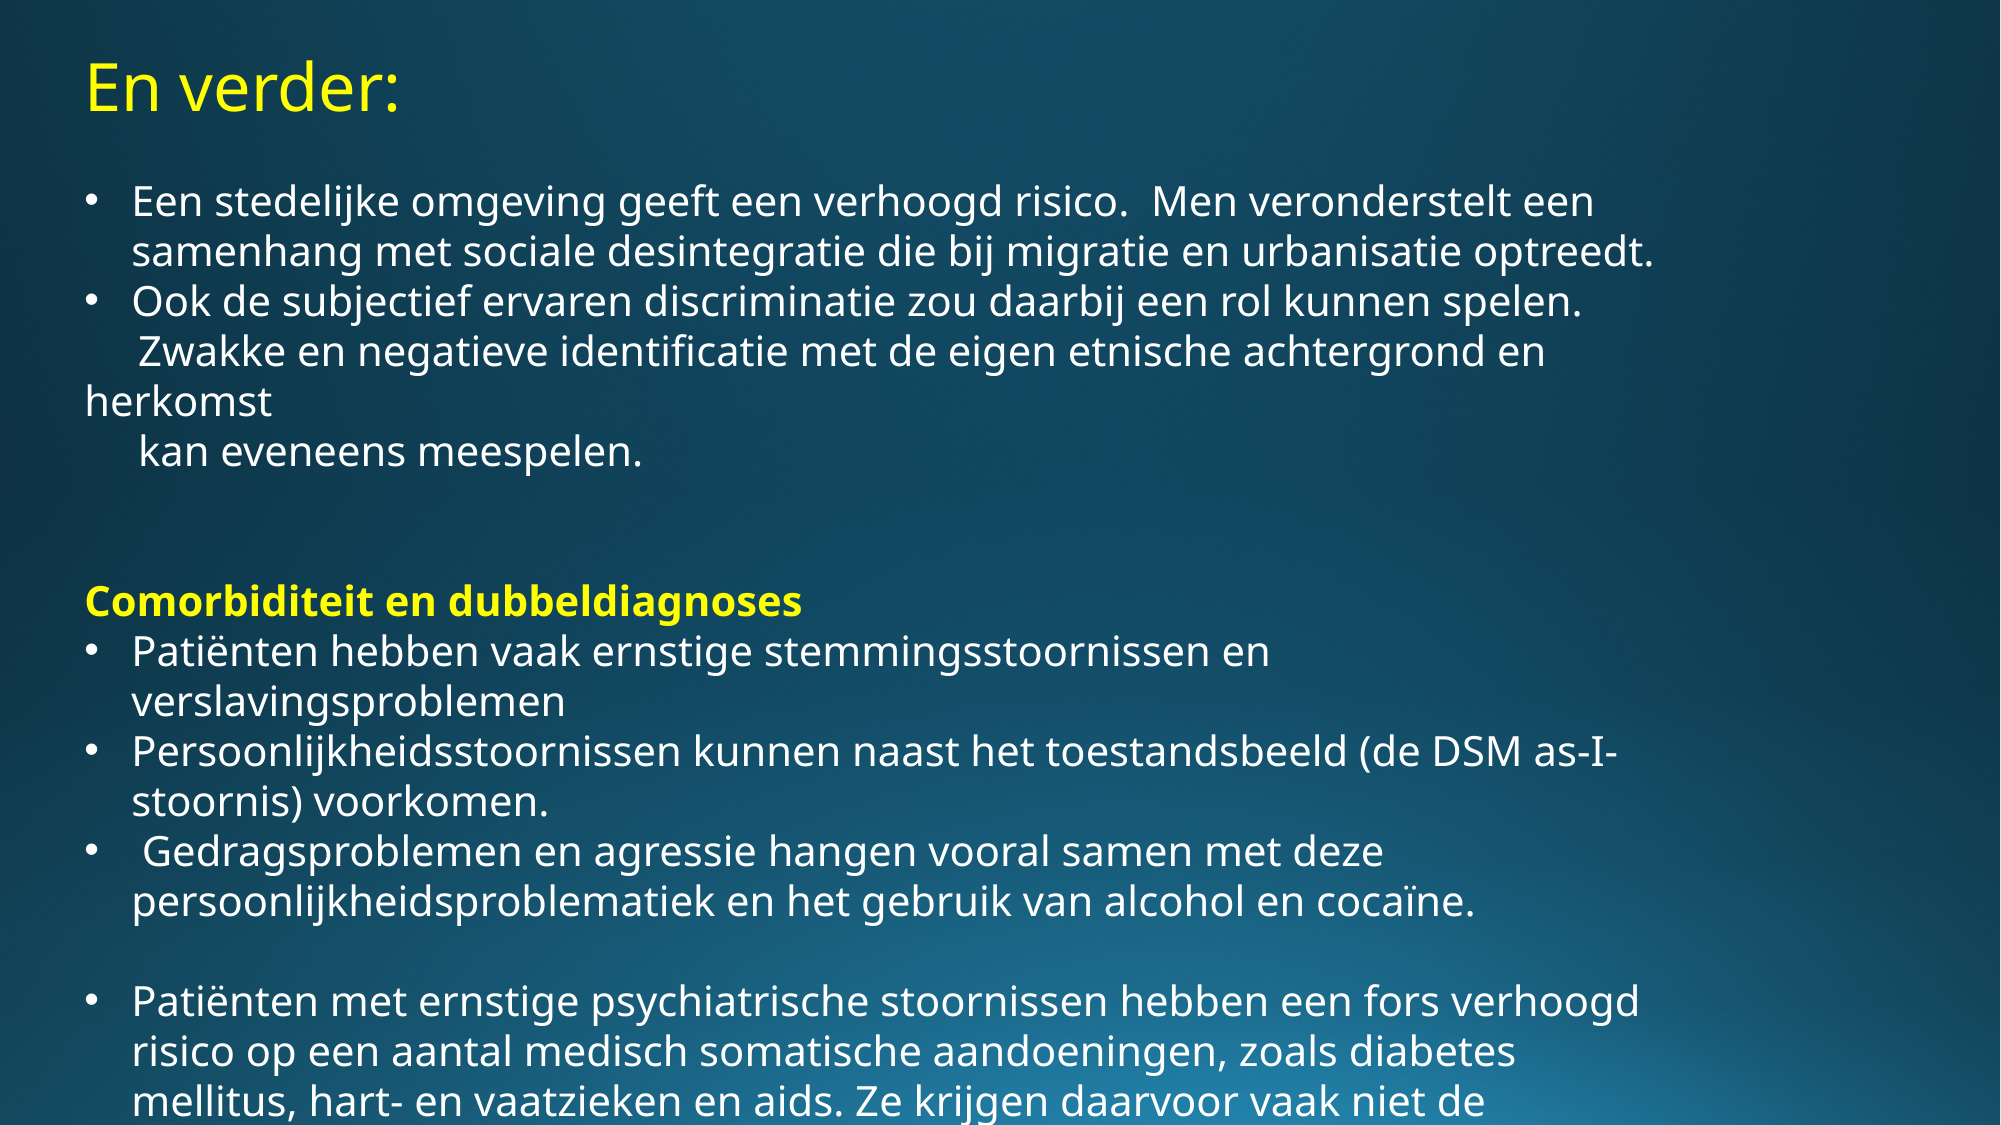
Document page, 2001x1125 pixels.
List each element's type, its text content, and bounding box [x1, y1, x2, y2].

picture [0, 0, 2001, 1125]
text_box En verder: Een stedelijke omgeving geeft een verhoogd risico. Men veronderstelt een samenhang met sociale desintegratie die bij migratie en urbanisatie optreedt. Ook de subjectief ervaren discriminatie zou daarbij een rol kunnen spelen. Zwakke en negatieve identificatie met de eigen etnische achtergrond en herkomst kan eveneens meespelen. Comorbiditeit en dubbeldiagnoses Patiënten hebben vaak ernstige stemmingsstoornissen en verslavingsproblemen Persoonlijkheidsstoornissen kunnen naast het toestandsbeeld (de DSM as-I-stoornis) voorkomen. Gedragsproblemen en agressie hangen vooral samen met deze persoonlijkheidsproblematiek en het gebruik van alcohol en cocaïne. Patiënten met ernstige psychiatrische stoornissen hebben een fors verhoogd risico op een aantal medisch somatische aandoeningen, zoals diabetes mellitus, hart- en vaatzieken en aids. Ze krijgen daarvoor vaak niet de adequate behandeling en zorg [69, 36, 1692, 1125]
